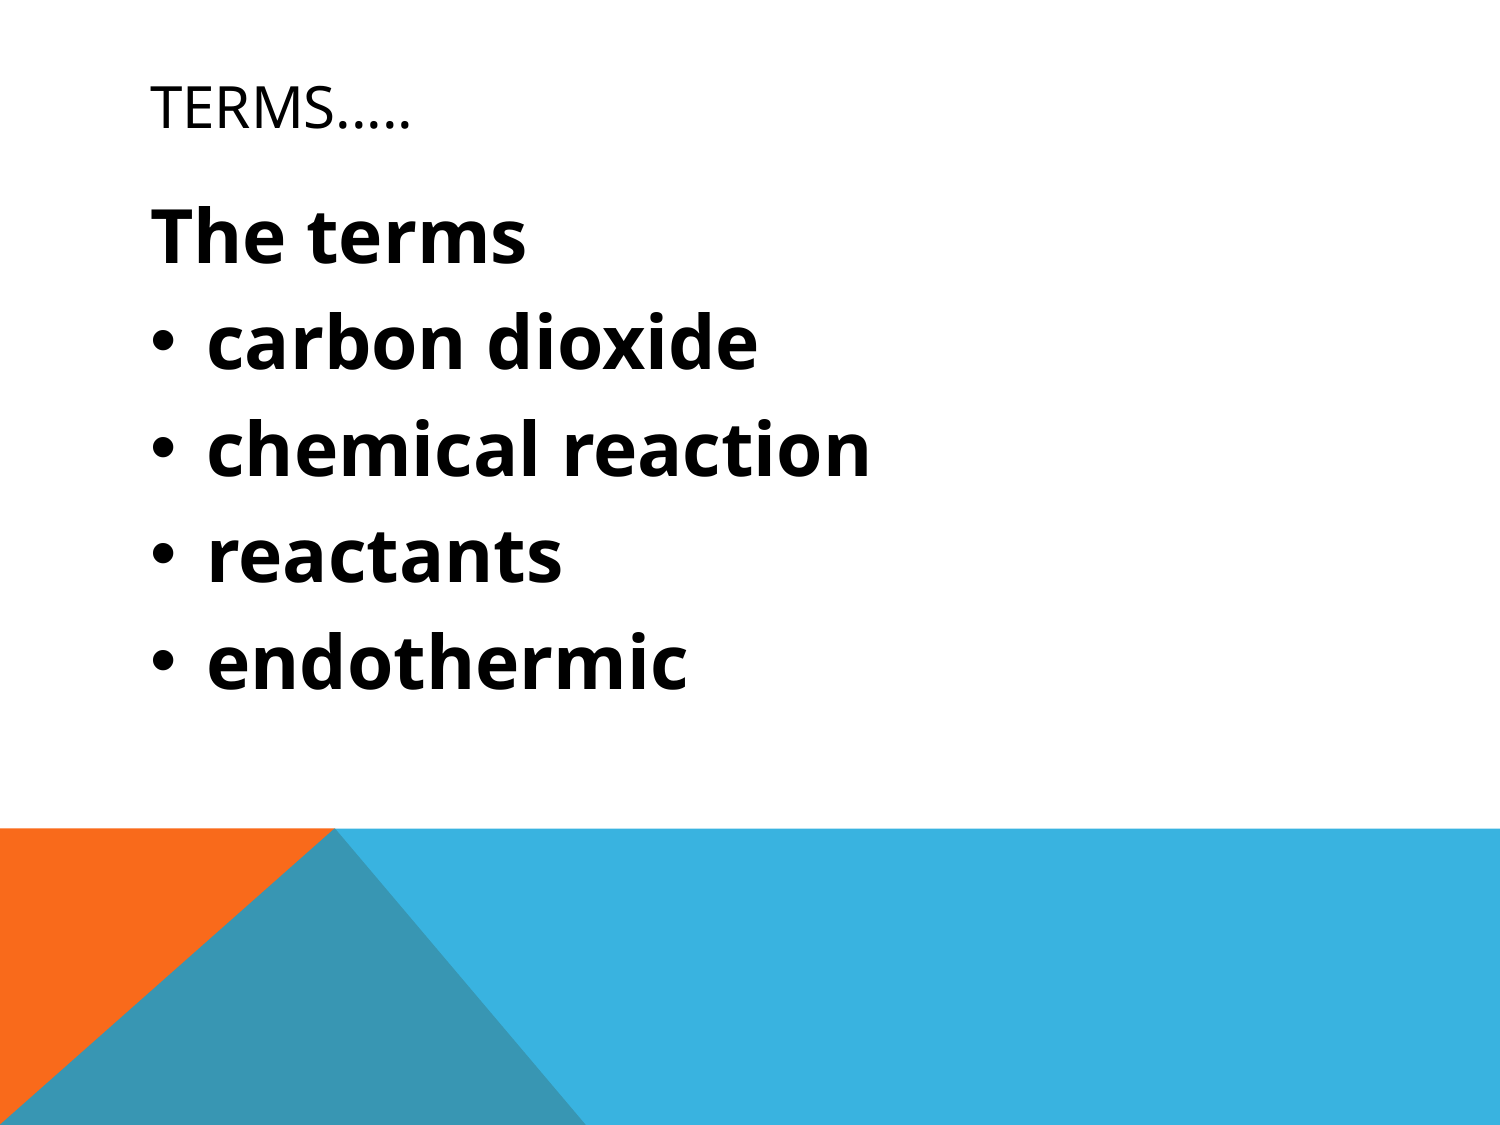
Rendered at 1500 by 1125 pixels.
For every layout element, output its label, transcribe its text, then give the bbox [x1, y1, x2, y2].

list The terms carbon dioxide chemical reaction reactants endothermic [135, 180, 1369, 768]
title Terms..... [135, 60, 1369, 150]
